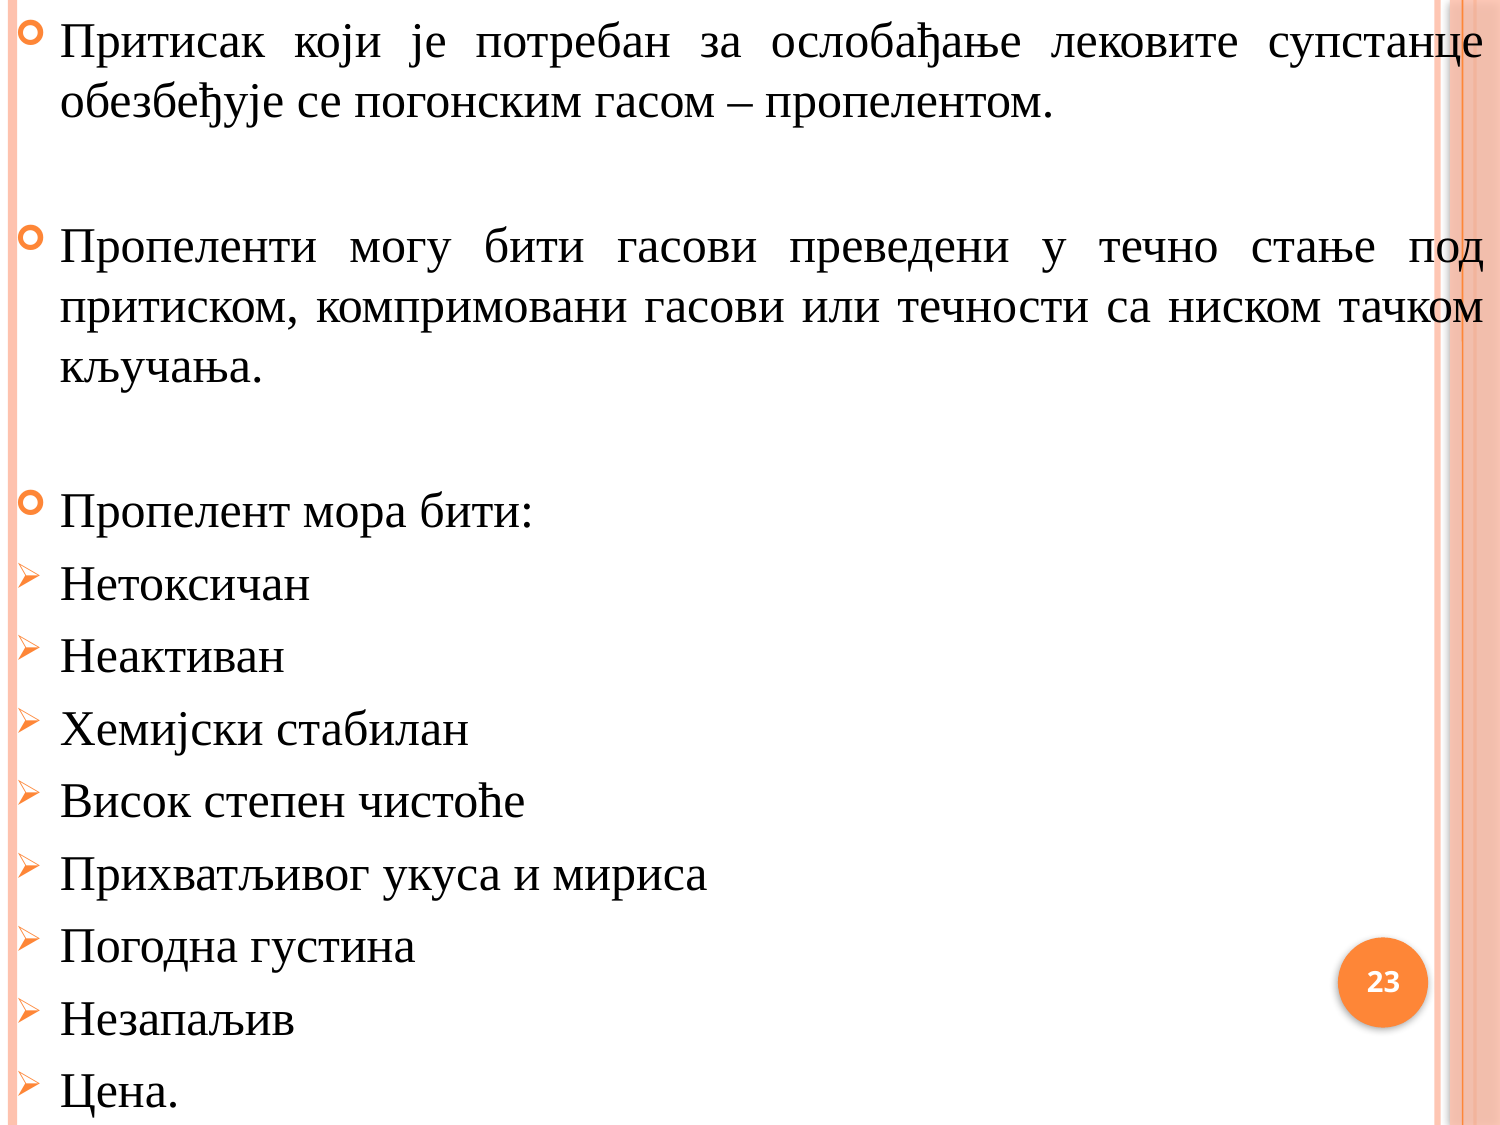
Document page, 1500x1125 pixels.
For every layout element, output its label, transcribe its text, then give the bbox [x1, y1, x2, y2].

list Притисак који је потребан за ослобађање лековите супстанце обезбеђује се погонским гасом – пропелентом. Пропеленти могу бити гасови преведени у течно стање под притиском, компримовани гасови или течности са ниском тачком кључања. Пропелент мора бити: Нетоксичан Неактиван Хемијски стабилан Висок степен чистоће Прихватљивог укуса и мириса Погодна густина Незапаљив Цена. [0, 0, 1500, 1125]
slide_number 23 [1333, 940, 1434, 1026]
